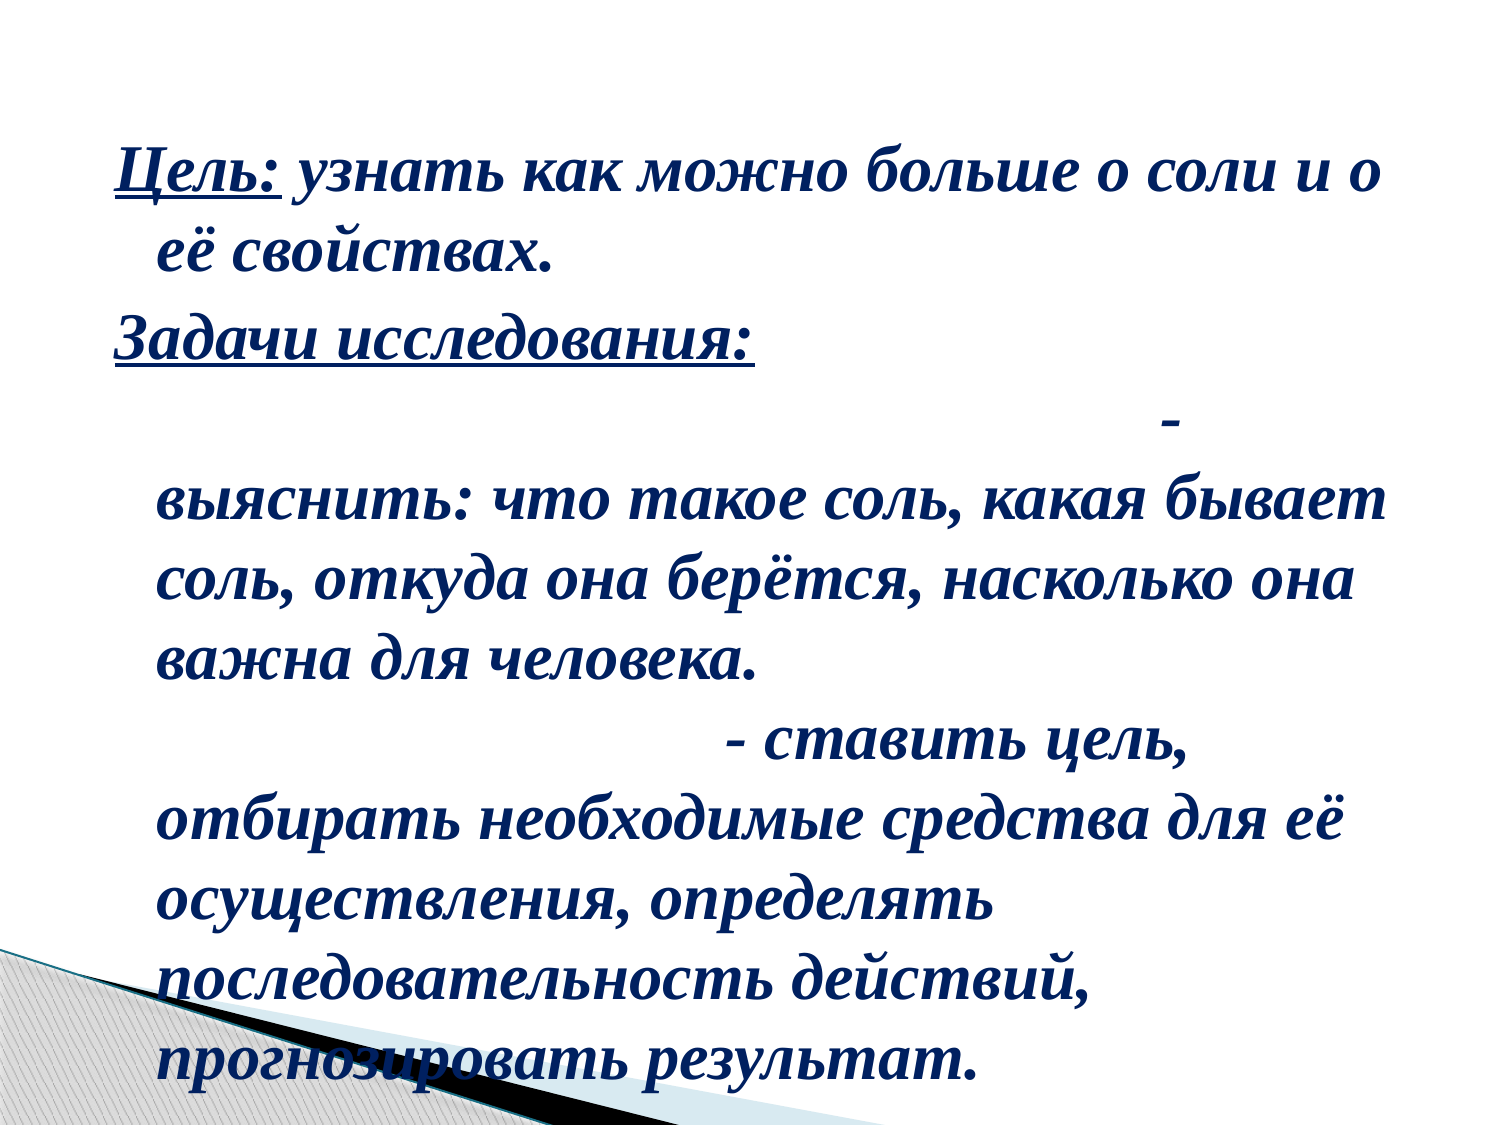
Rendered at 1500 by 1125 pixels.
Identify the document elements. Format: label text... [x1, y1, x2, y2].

list Цель: узнать как можно больше о соли и о её свойствах. Задачи исследования: - выяснить: что такое соль, какая бывает соль, откуда она берётся, насколько она важна для человека. - ставить цель, отбирать необходимые средства для её осуществления, определять последовательность действий, прогнозировать результат. [82, 117, 1432, 1067]
